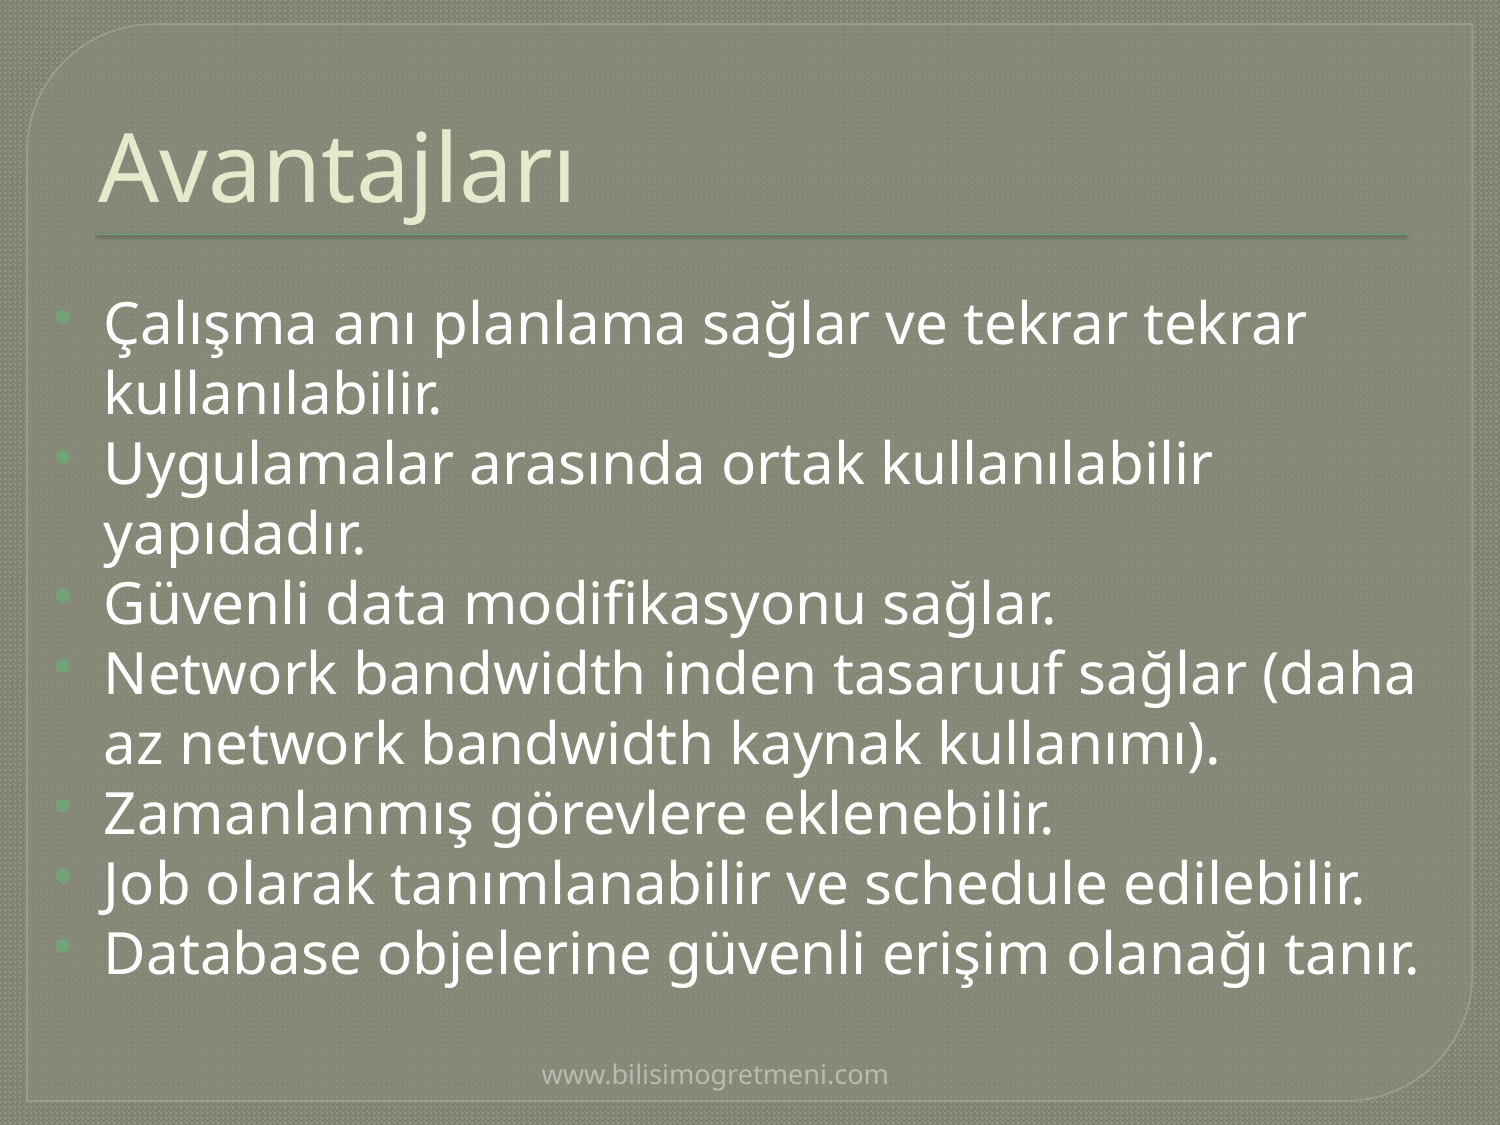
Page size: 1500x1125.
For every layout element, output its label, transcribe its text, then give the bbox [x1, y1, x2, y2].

list Çalışma anı planlama sağlar ve tekrar tekrar kullanılabilir. Uygulamalar arasında ortak kullanılabilir yapıdadır. Güvenli data modifikasyonu sağlar. Network bandwidth inden tasaruuf sağlar (daha az network bandwidth kaynak kullanımı). Zamanlanmış görevlere eklenebilir. Job olarak tanımlanabilir ve schedule edilebilir. Database objelerine güvenli erişim olanağı tanır. [41, 278, 1471, 1059]
title Avantajları [75, 41, 1425, 230]
footer www.bilisimogretmeni.com [212, 1050, 904, 1095]
